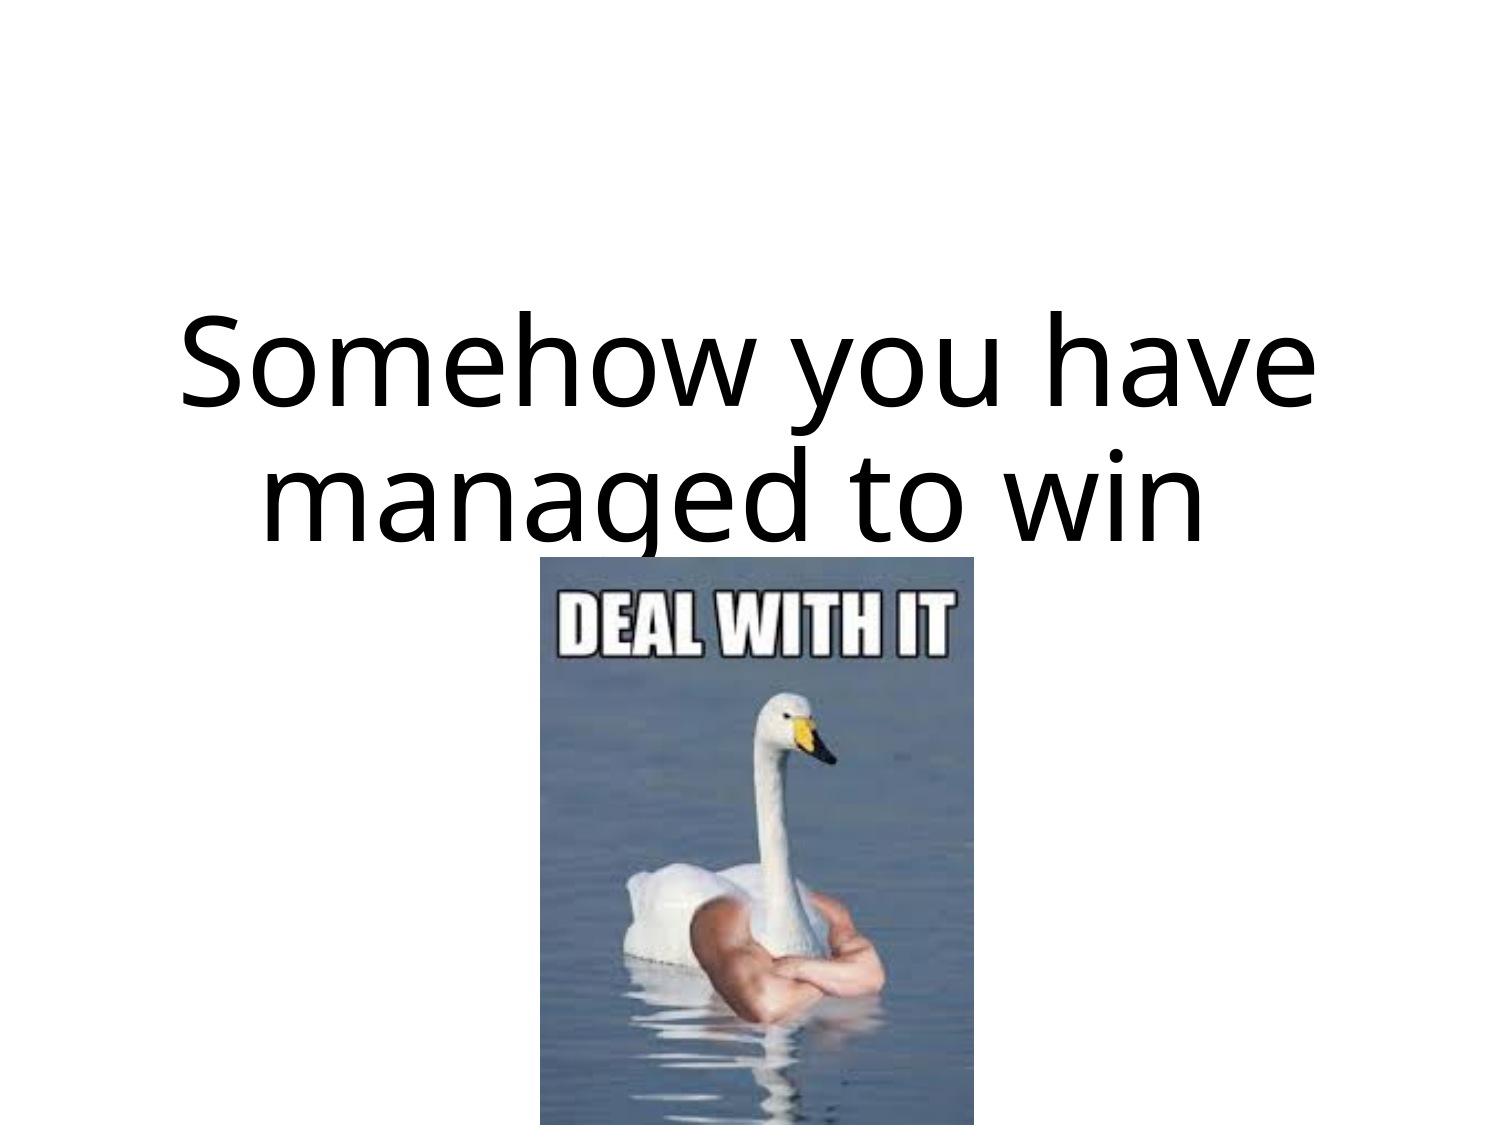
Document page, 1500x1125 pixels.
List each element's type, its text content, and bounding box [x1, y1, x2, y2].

title Somehow you have managed to win [112, 184, 1388, 576]
picture [540, 557, 974, 1125]
